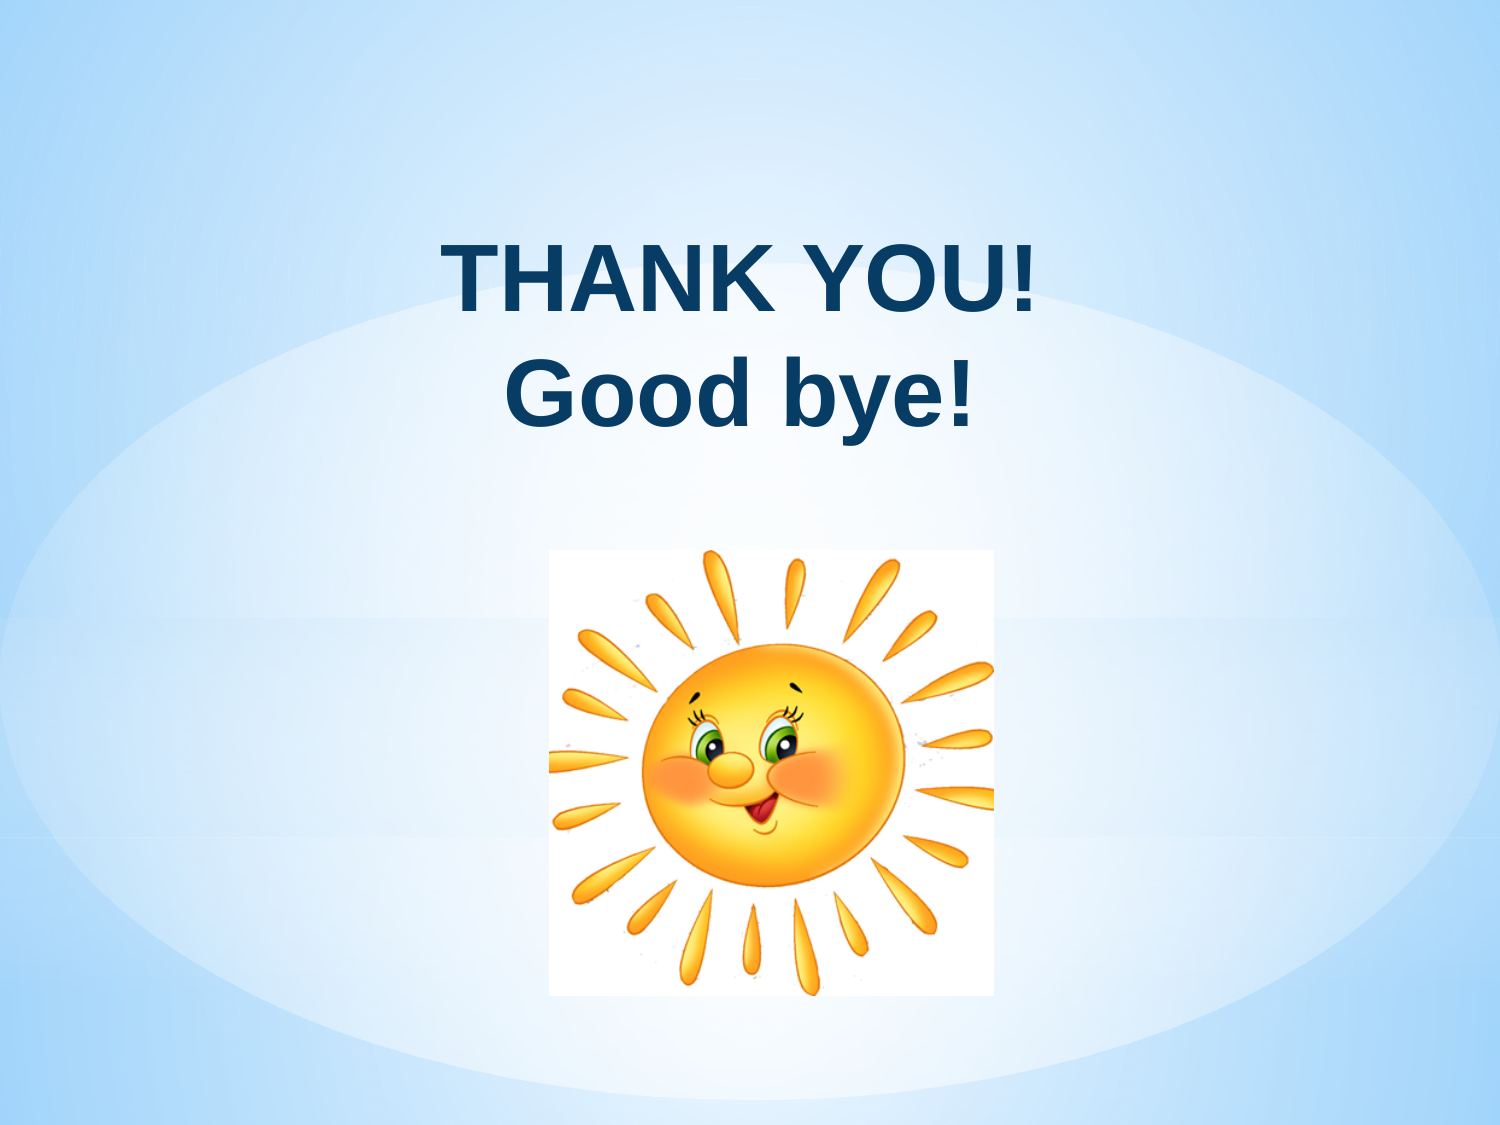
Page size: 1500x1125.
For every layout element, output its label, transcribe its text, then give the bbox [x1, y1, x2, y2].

picture [548, 550, 994, 996]
title THANK YOU! Good bye! [206, 208, 1275, 396]
